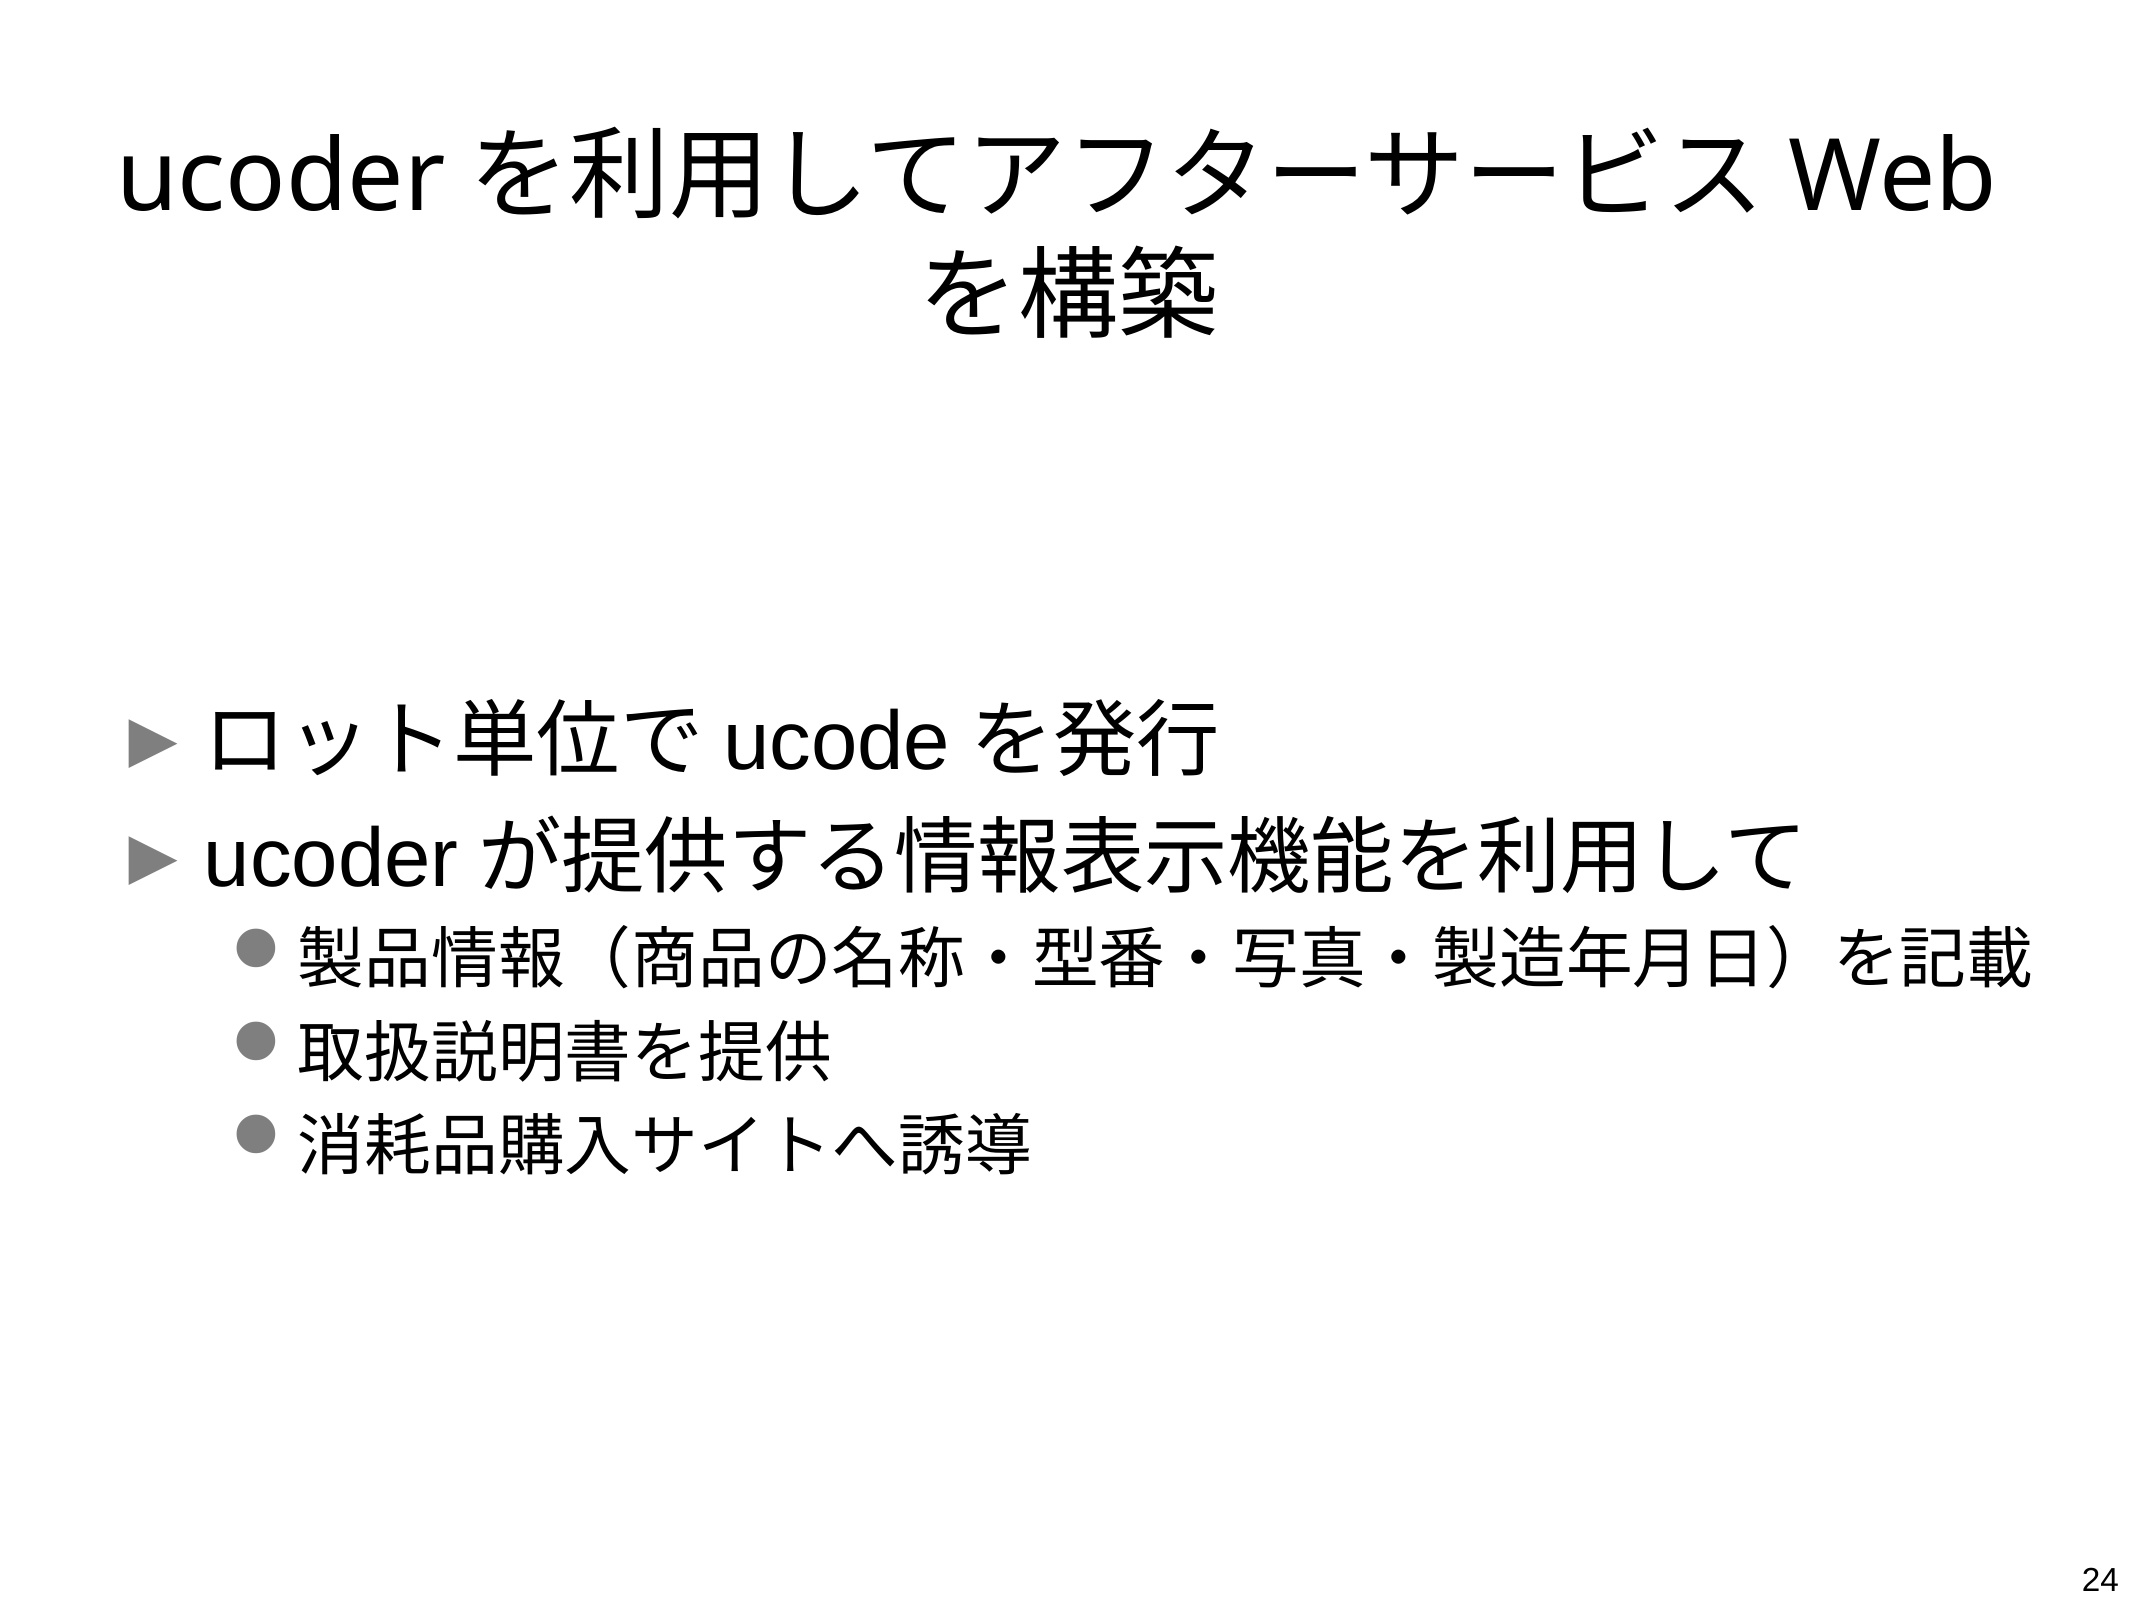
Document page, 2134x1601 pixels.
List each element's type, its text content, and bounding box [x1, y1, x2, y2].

list ロット単位でucodeを発行 ucoderが提供する情報表示機能を利用して 製品情報（商品の名称・型番・写真・製造年月日）を記載 取扱説明書を提供 消耗品購入サイトへ誘導 [62, 351, 2075, 1518]
title ucoderを利用してアフターサービスWebを構築 [62, 107, 2075, 351]
slide_number 24 [1635, 1549, 2134, 1601]
